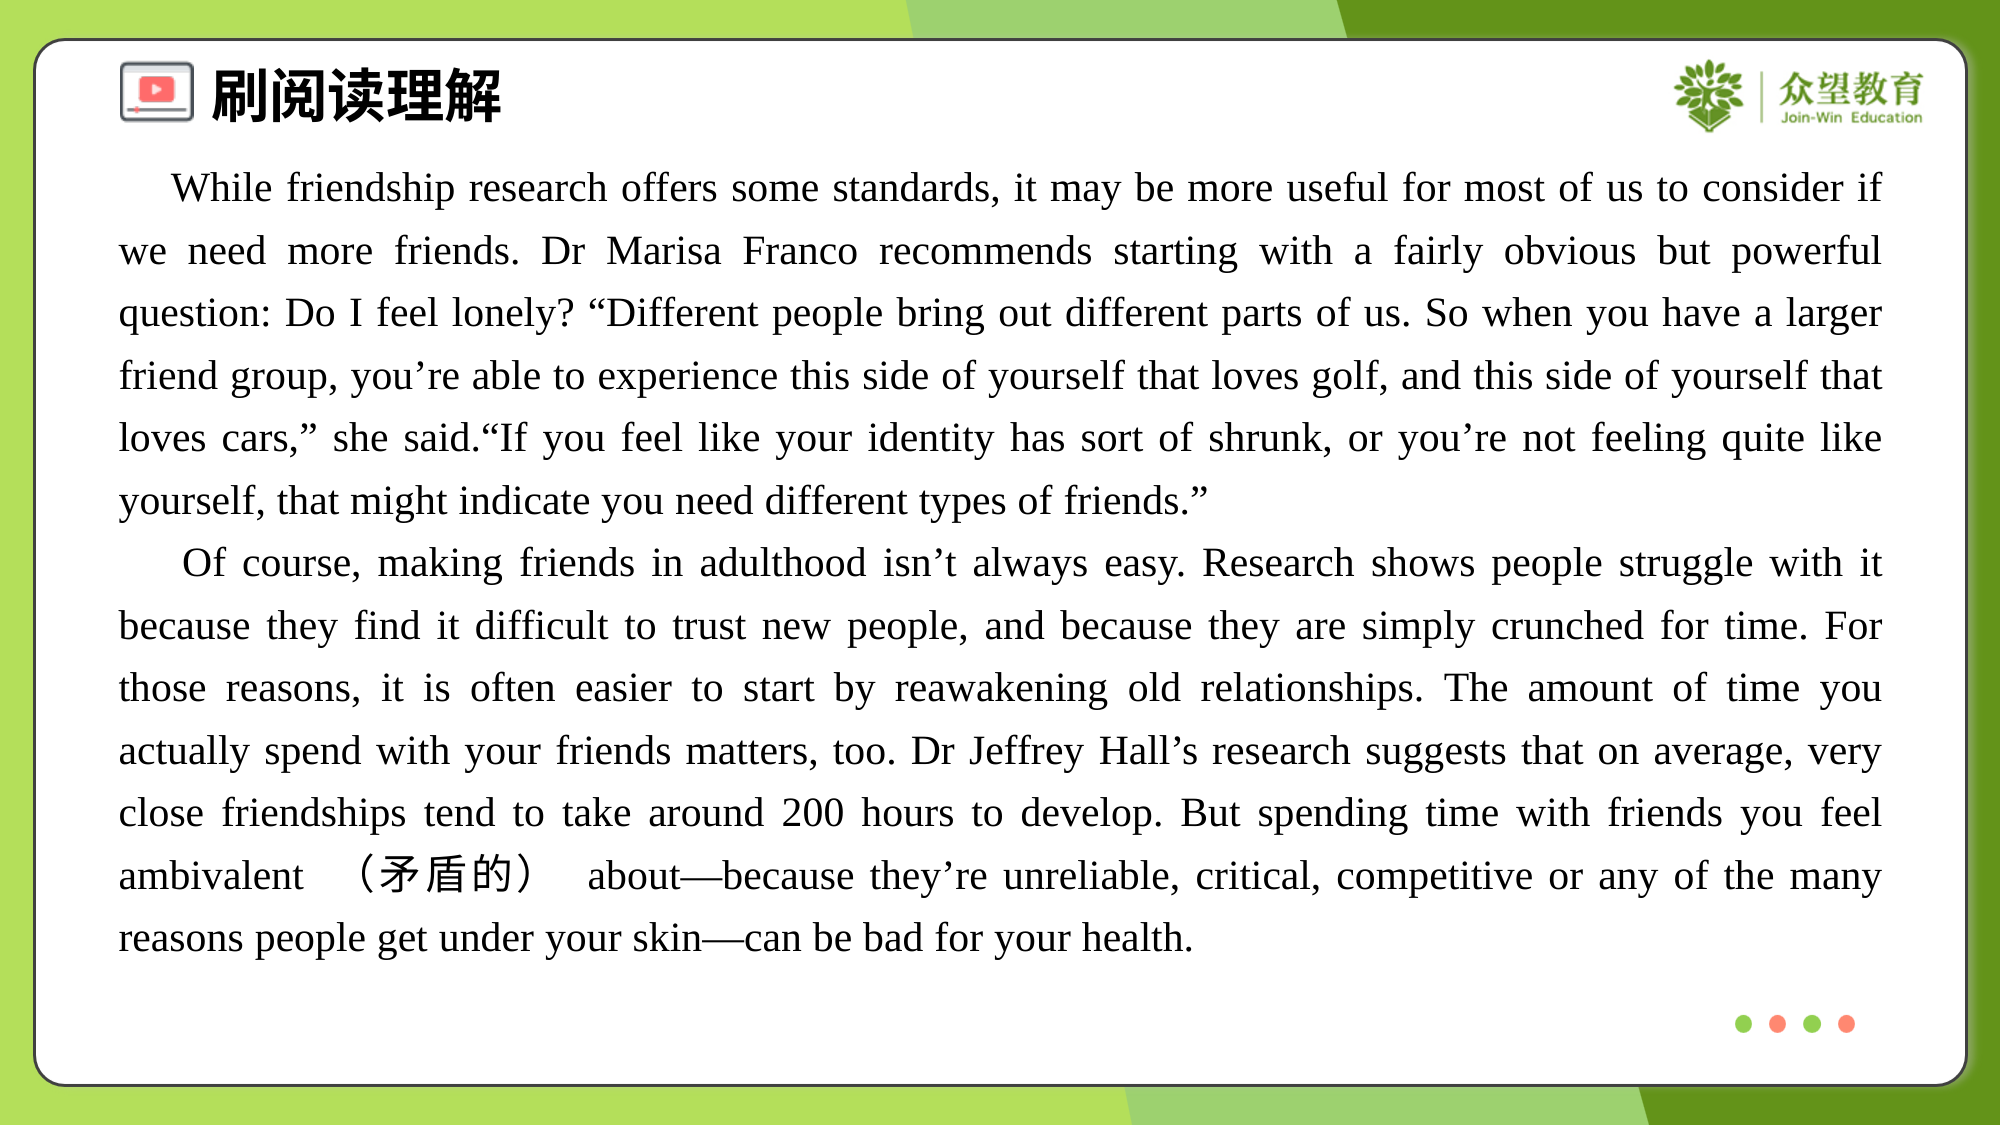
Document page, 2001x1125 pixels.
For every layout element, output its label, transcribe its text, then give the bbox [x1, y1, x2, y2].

picture [0, 0, 2000, 1125]
text_box While friendship research offers some standards, it may be more useful for most of us to consider if we need more friends. Dr Marisa Franco recommends starting with a fairly obvious but powerful question: Do I feel lonely? “Different people bring out different parts of us. So when you have a larger friend group, you’re able to experience this side of yourself that loves golf, and this side of yourself that loves cars,” she said.“If you feel like your identity has sort of shrunk, or you’re not feeling quite like yourself, that might indicate you need different types of friends.” Of course, making friends in adulthood isn’t always easy. Research shows people struggle with it because they find it difficult to trust new people, and because they are simply crunched for time. For those reasons, it is often easier to start by reawakening old relationships. The amount of time you actually spend with your friends matters, too. Dr Jeffrey Hall’s research suggests that on average, very close friendships tend to take around 200 hours to develop. But spending time with friends you feel ambivalent （矛盾的） about—because they’re unreliable, critical, competitive or any of the many reasons people get under your skin—can be bad for your health. [118, 147, 1883, 1080]
